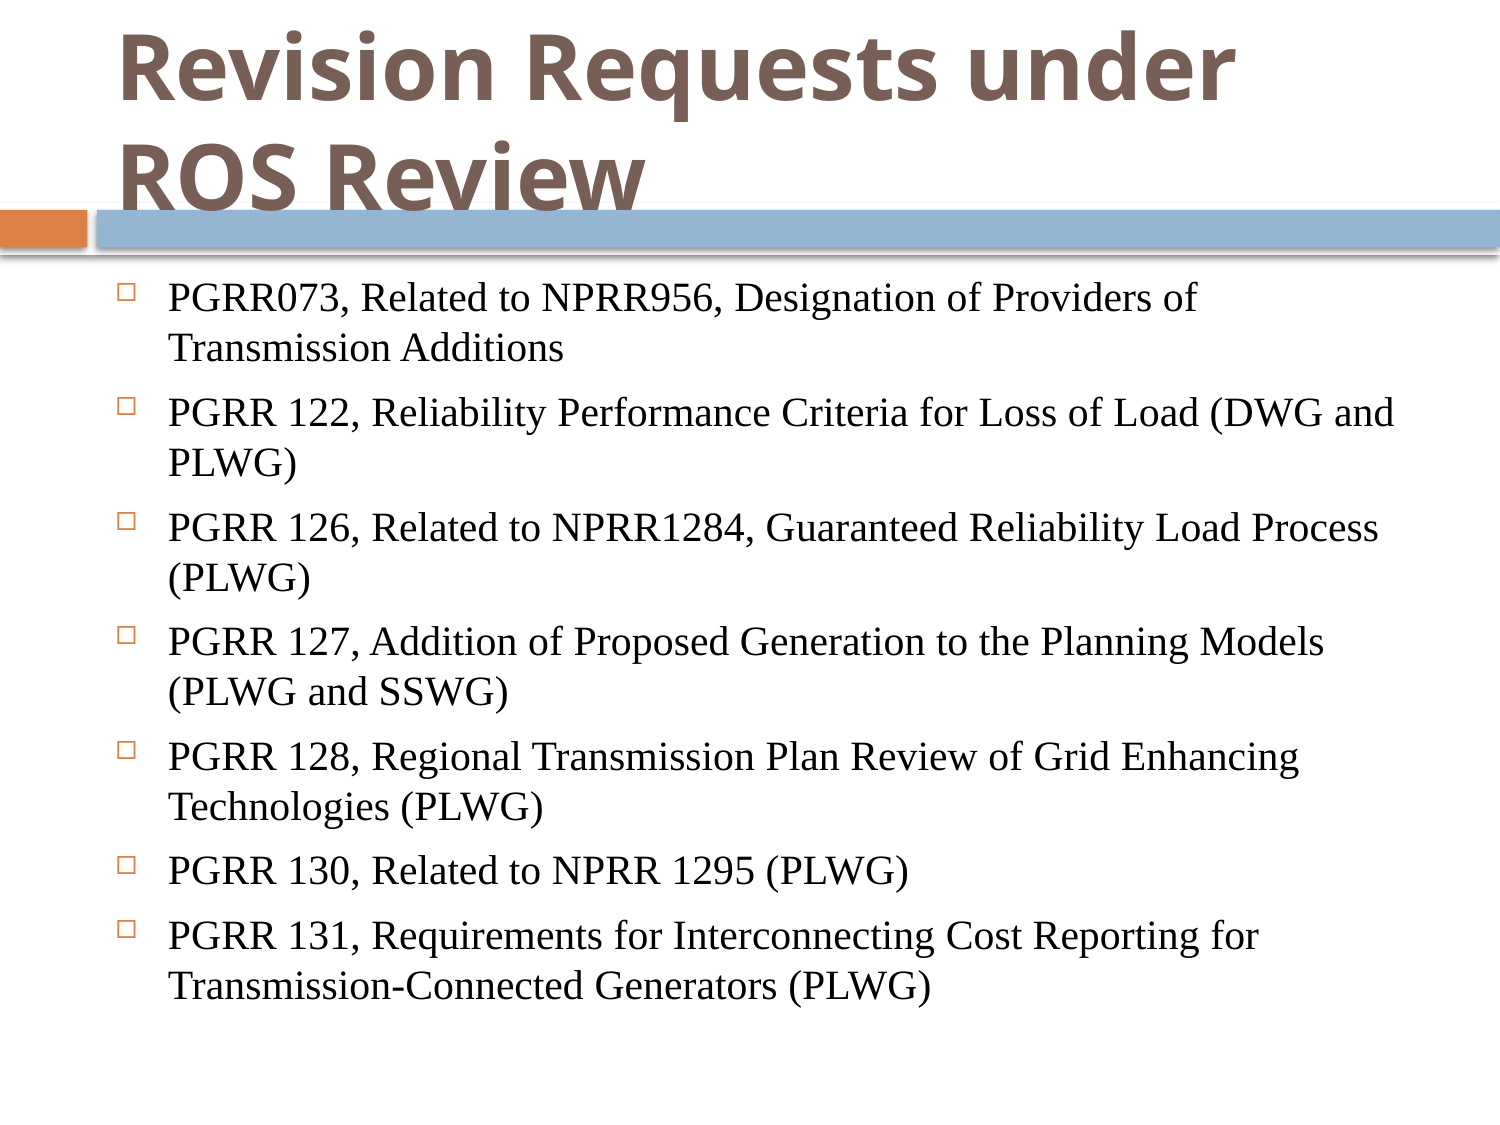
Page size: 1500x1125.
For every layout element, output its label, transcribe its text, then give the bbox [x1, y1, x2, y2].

list PGRR073, Related to NPRR956, Designation of Providers of Transmission Additions PGRR 122, Reliability Performance Criteria for Loss of Load (DWG and PLWG) PGRR 126, Related to NPRR1284, Guaranteed Reliability Load Process (PLWG) PGRR 127, Addition of Proposed Generation to the Planning Models (PLWG and SSWG) PGRR 128, Regional Transmission Plan Review of Grid Enhancing Technologies (PLWG) PGRR 130, Related to NPRR 1295 (PLWG) PGRR 131, Requirements for Interconnecting Cost Reporting for Transmission-Connected Generators (PLWG) [100, 262, 1439, 1001]
title Revision Requests under ROS Review [100, 37, 1439, 201]
